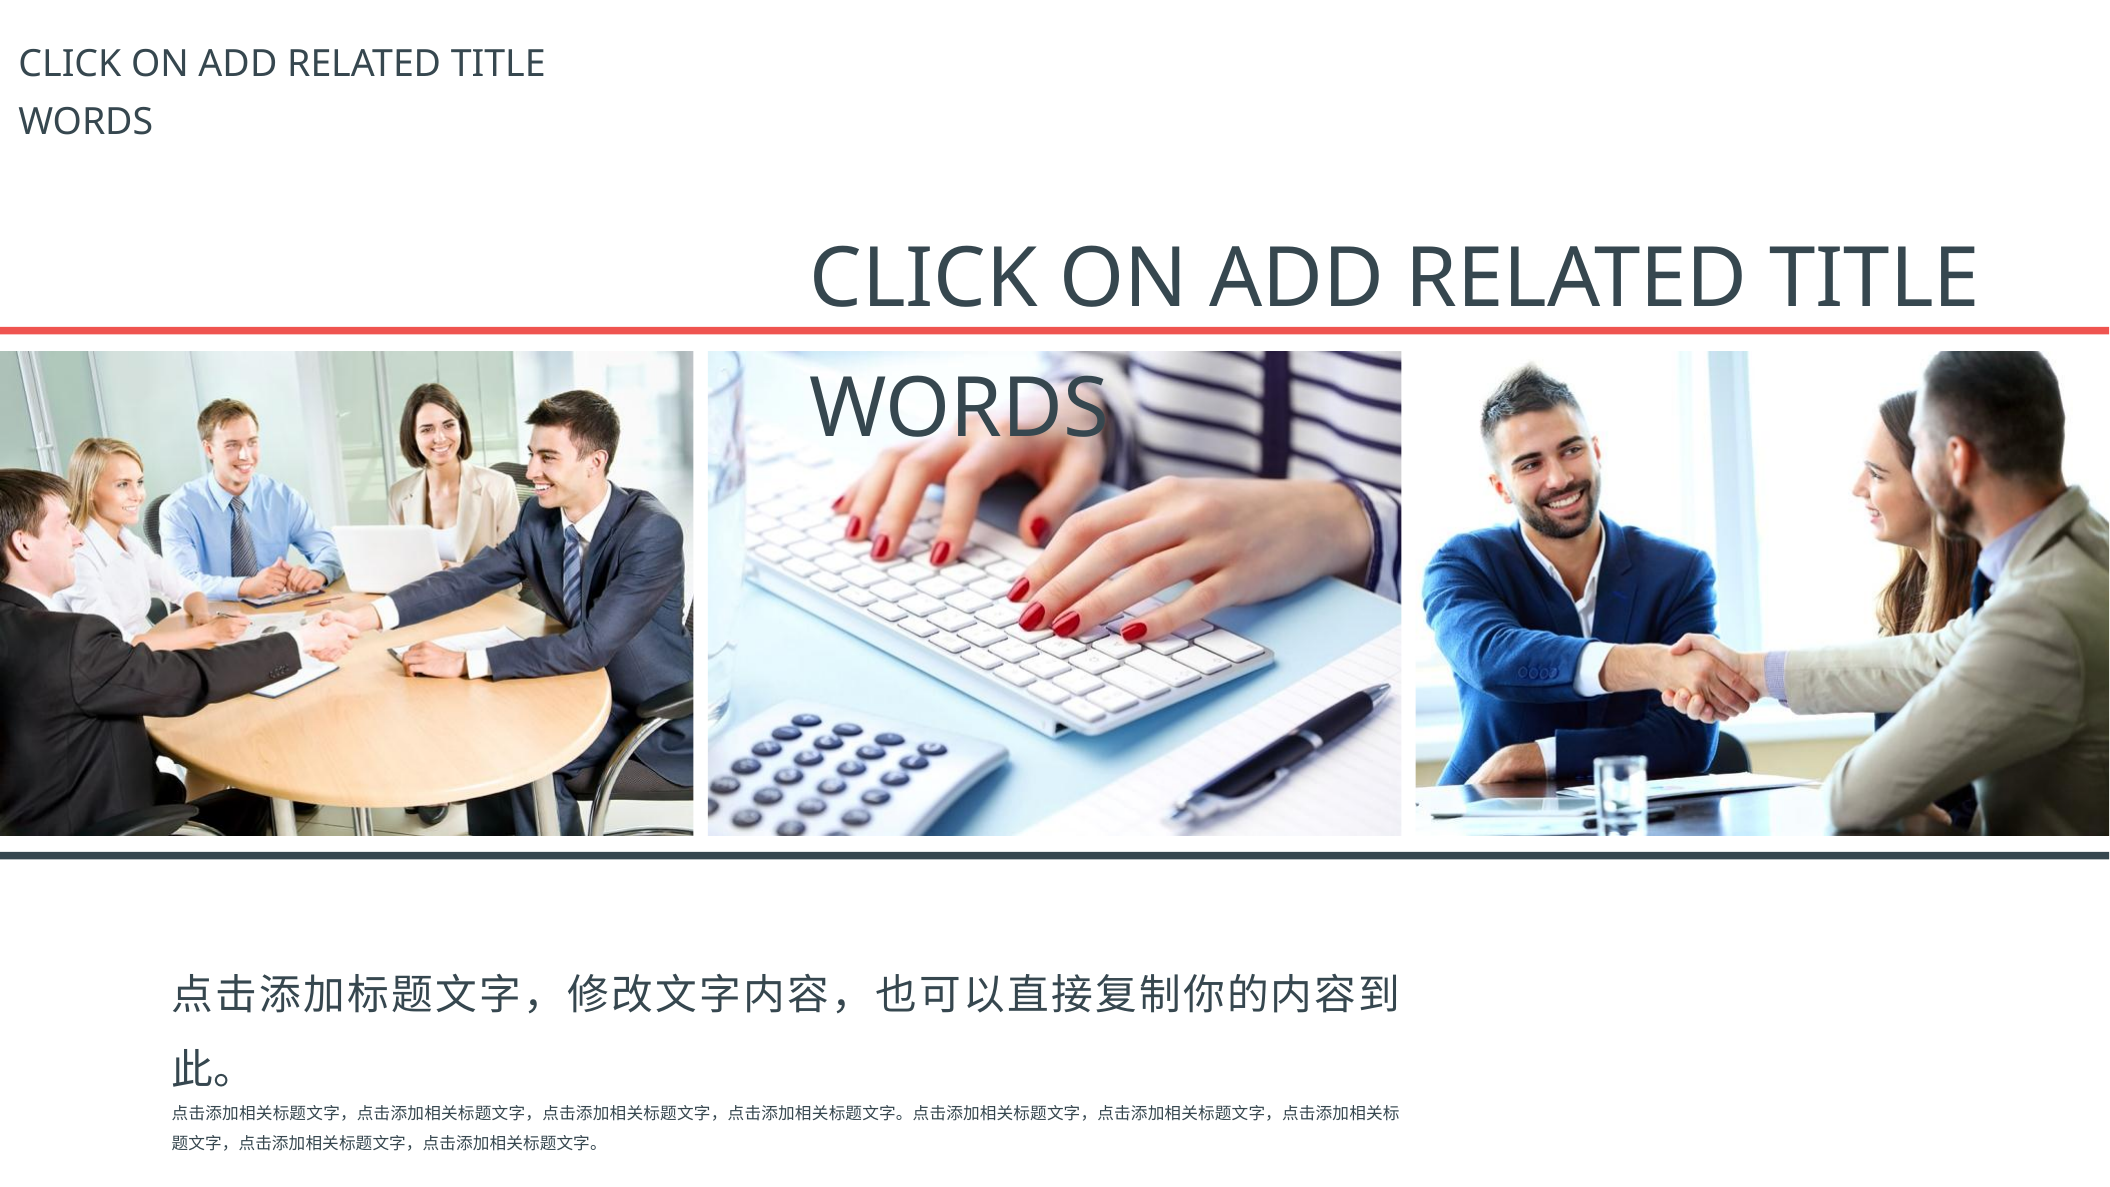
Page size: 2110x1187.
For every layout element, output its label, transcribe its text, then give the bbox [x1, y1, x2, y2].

text_box [1415, 461, 2110, 836]
text_box CLICK ON ADD RELATED TITLE WORDS [3, 18, 595, 150]
text_box 点击添加标题文字，修改文字内容，也可以直接复制你的内容到此。 点击添加相关标题文字，点击添加相关标题文字，点击添加相关标题文字，点击添加相关标题文字。点击添加相关标题文字，点击添加相关标题文字，点击添加相关标题文字，点击添加相关标题文字，点击添加相关标题文字。 [156, 935, 1416, 1161]
text_box [0, 851, 2110, 860]
text_box [0, 326, 794, 335]
text_box [0, 350, 694, 836]
text_box [707, 350, 1402, 836]
text_box CLICK ON ADD RELATED TITLE WORDS [794, 185, 2110, 461]
